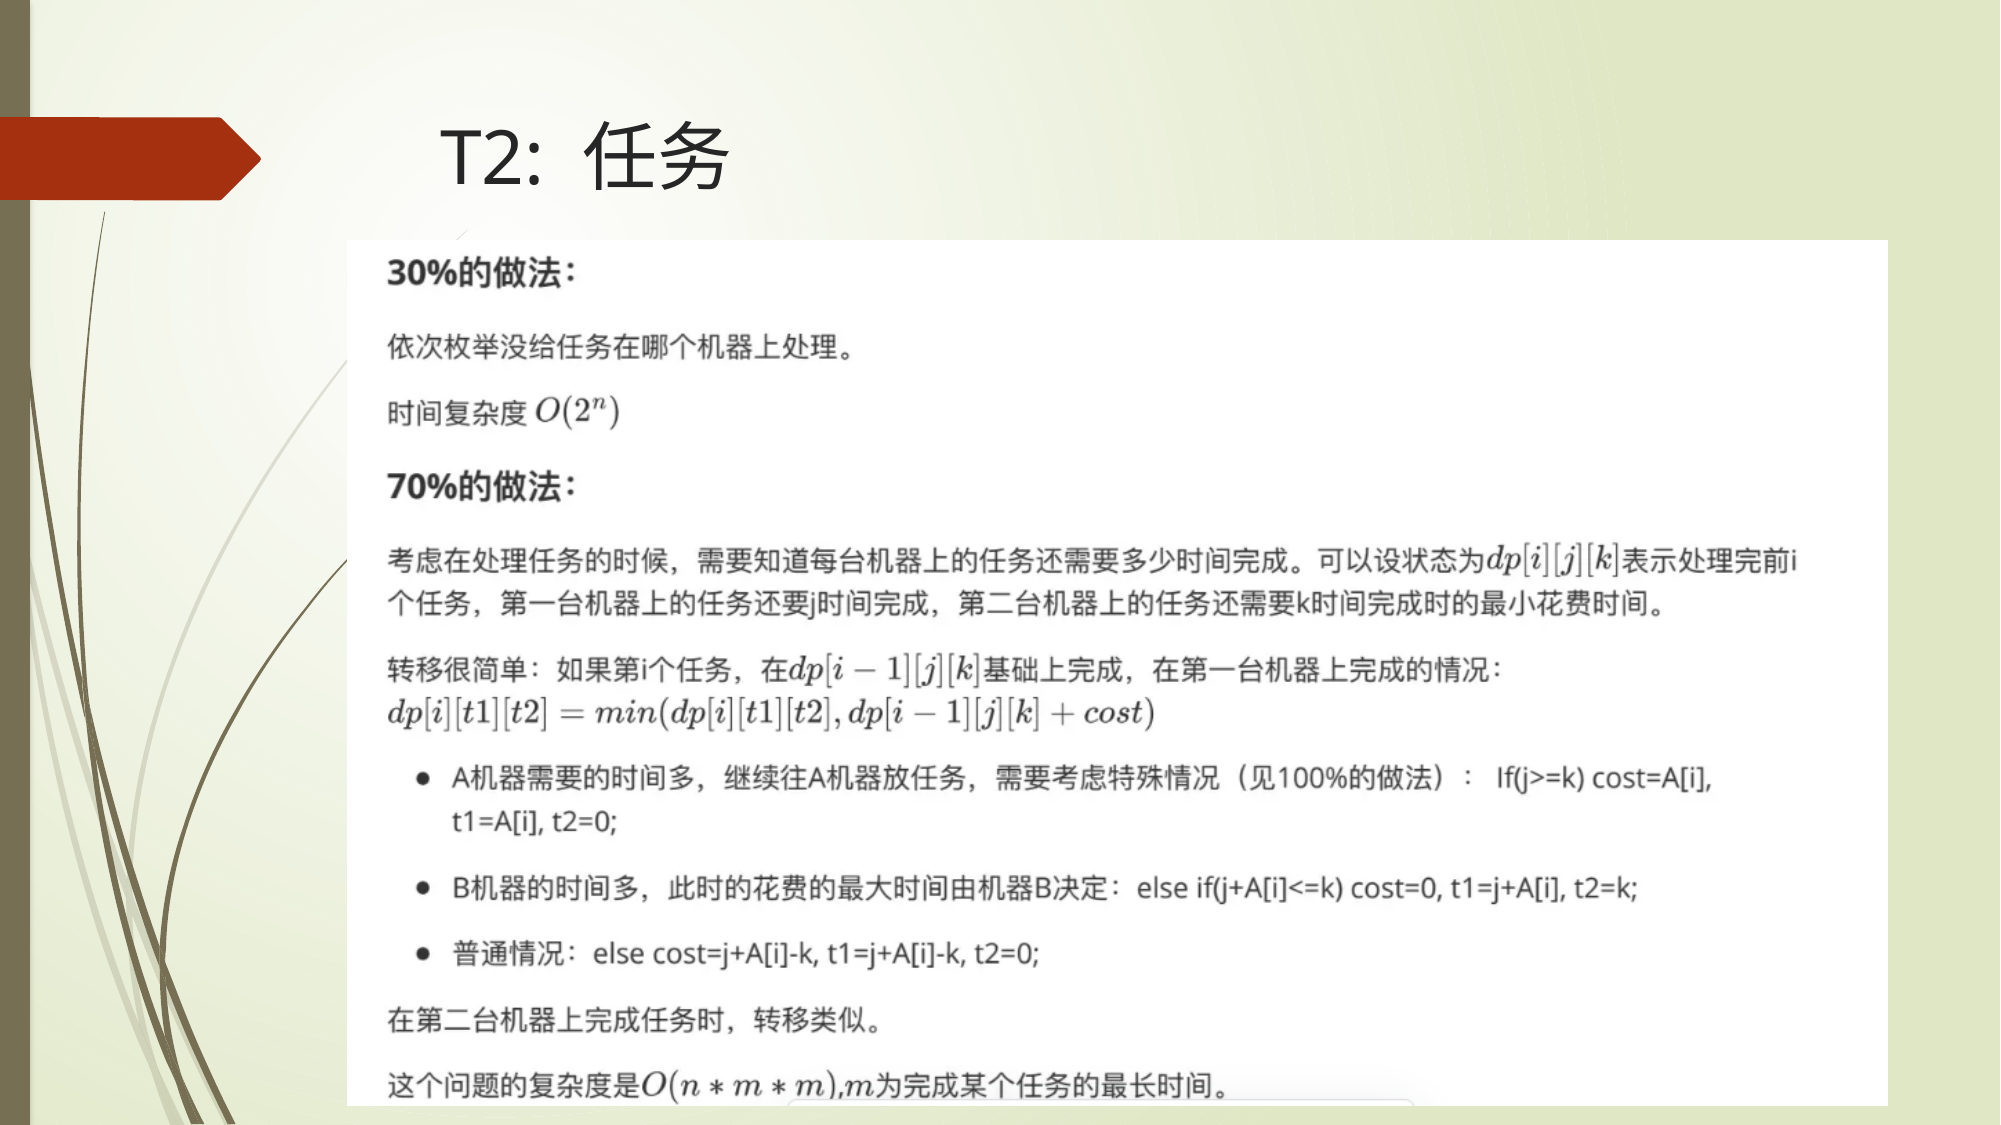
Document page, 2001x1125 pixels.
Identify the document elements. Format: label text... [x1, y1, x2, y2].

title T2: 任务 [425, 102, 1888, 240]
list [346, 240, 1888, 1106]
